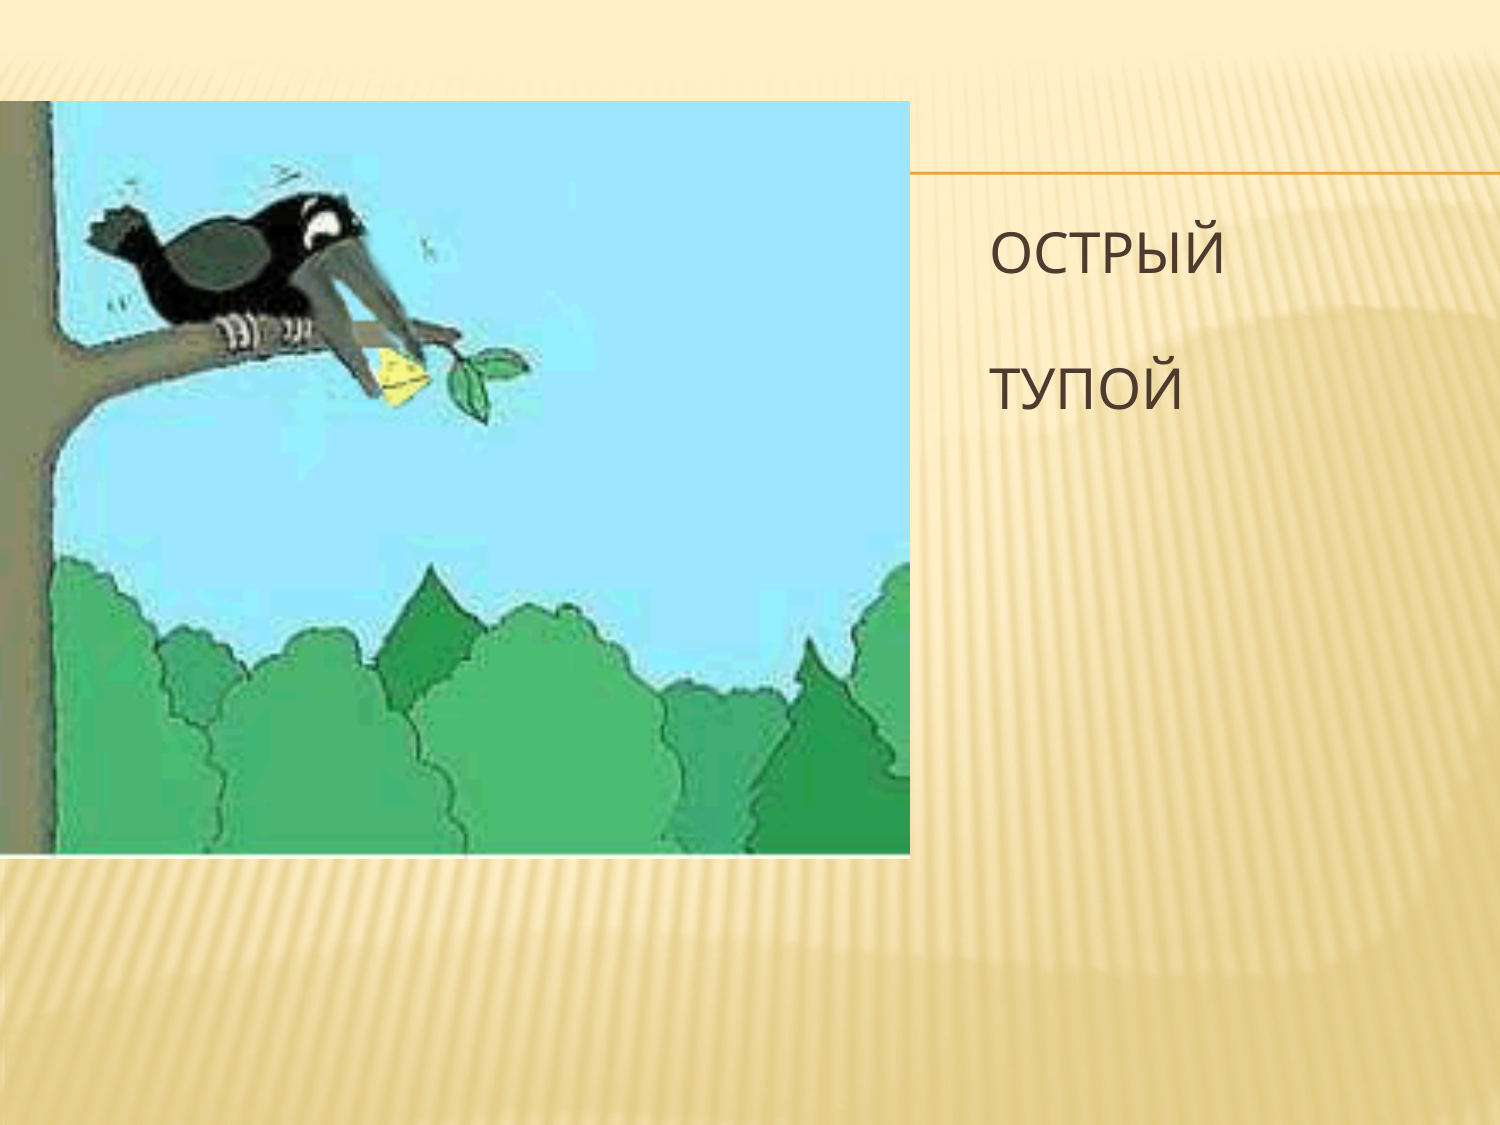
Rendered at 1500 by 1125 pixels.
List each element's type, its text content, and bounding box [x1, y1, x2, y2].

title Острый Тупой [974, 208, 1500, 430]
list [0, 101, 910, 859]
